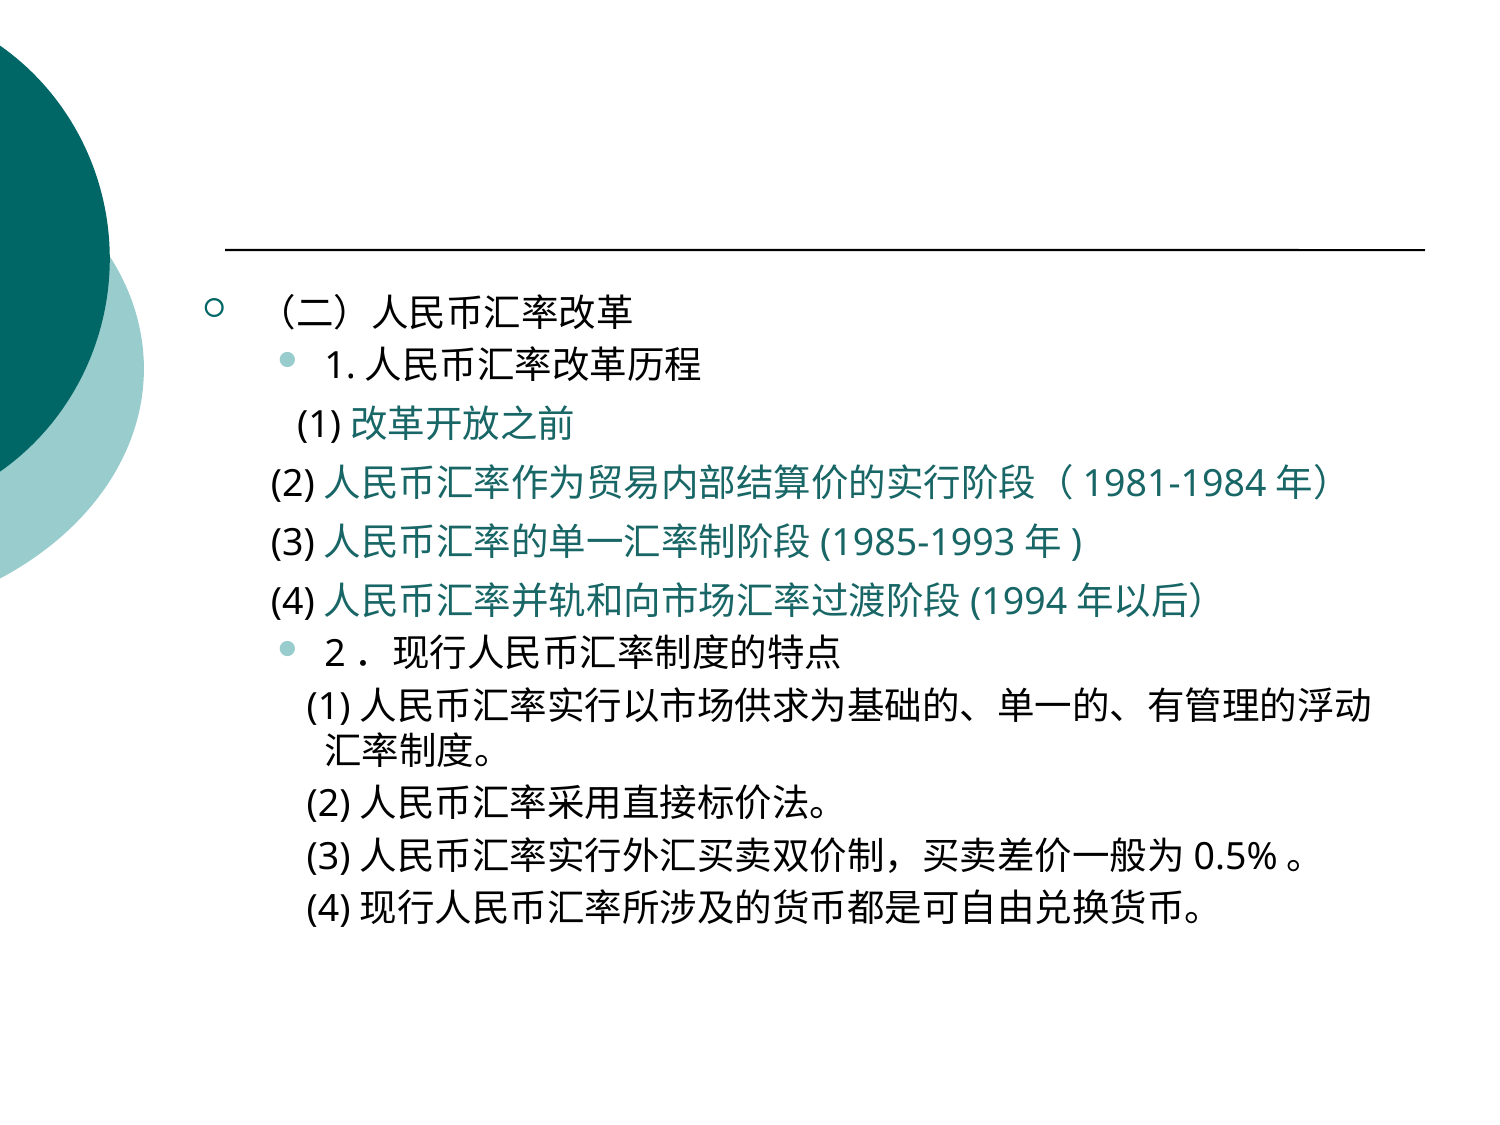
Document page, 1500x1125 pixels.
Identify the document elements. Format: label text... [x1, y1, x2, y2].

list （二）人民币汇率改革 1.人民币汇率改革历程 (1)改革开放之前 (2)人民币汇率作为贸易内部结算价的实行阶段（1981-1984年） (3)人民币汇率的单一汇率制阶段(1985-1993年) (4)人民币汇率并轨和向市场汇率过渡阶段(1994年以后） 2．现行人民币汇率制度的特点 (1)人民币汇率实行以市场供求为基础的、单一的、有管理的浮动汇率制度。 (2)人民币汇率采用直接标价法。 (3)人民币汇率实行外汇买卖双价制，买卖差价一般为0.5%。 (4)现行人民币汇率所涉及的货币都是可自由兑换货币。 [187, 281, 1425, 1009]
